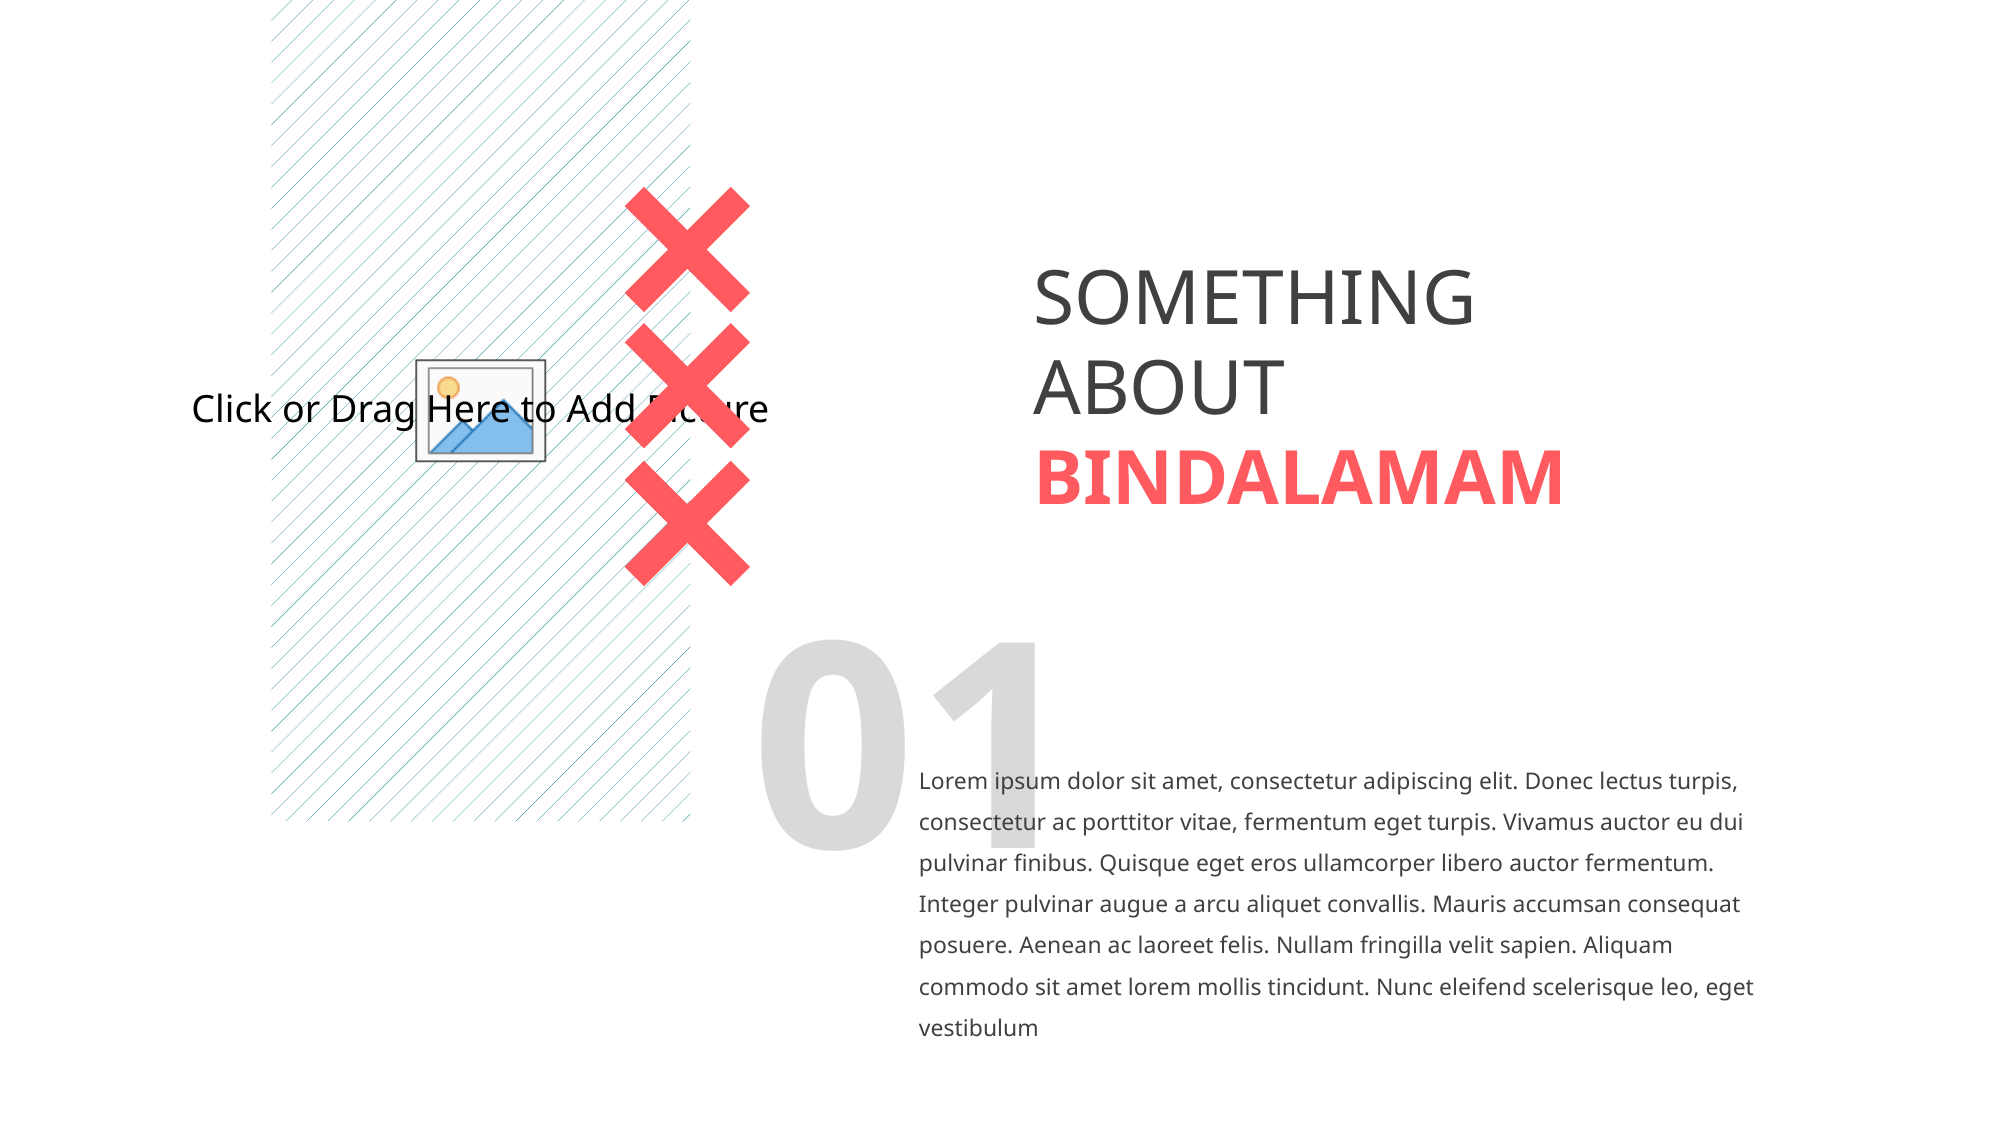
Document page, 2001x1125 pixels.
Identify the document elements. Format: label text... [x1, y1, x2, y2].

picture [271, 0, 691, 822]
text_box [612, 174, 763, 599]
text_box Lorem ipsum dolor sit amet, consectetur adipiscing elit. Donec lectus turpis, consectetur ac porttitor vitae, fermentum eget turpis. Vivamus auctor eu dui pulvinar finibus. Quisque eget eros ullamcorper libero auctor fermentum. Integer pulvinar augue a arcu aliquet convallis. Mauris accumsan consequat posuere. Aenean ac laoreet felis. Nullam fringilla velit sapien. Aliquam commodo sit amet lorem mollis tincidunt. Nunc eleifend scelerisque leo, eget vestibulum [904, 745, 1803, 1048]
text_box 01 [737, 553, 1396, 914]
text_box SOMETHING ABOUT BINDALAMAM [1018, 242, 1677, 528]
